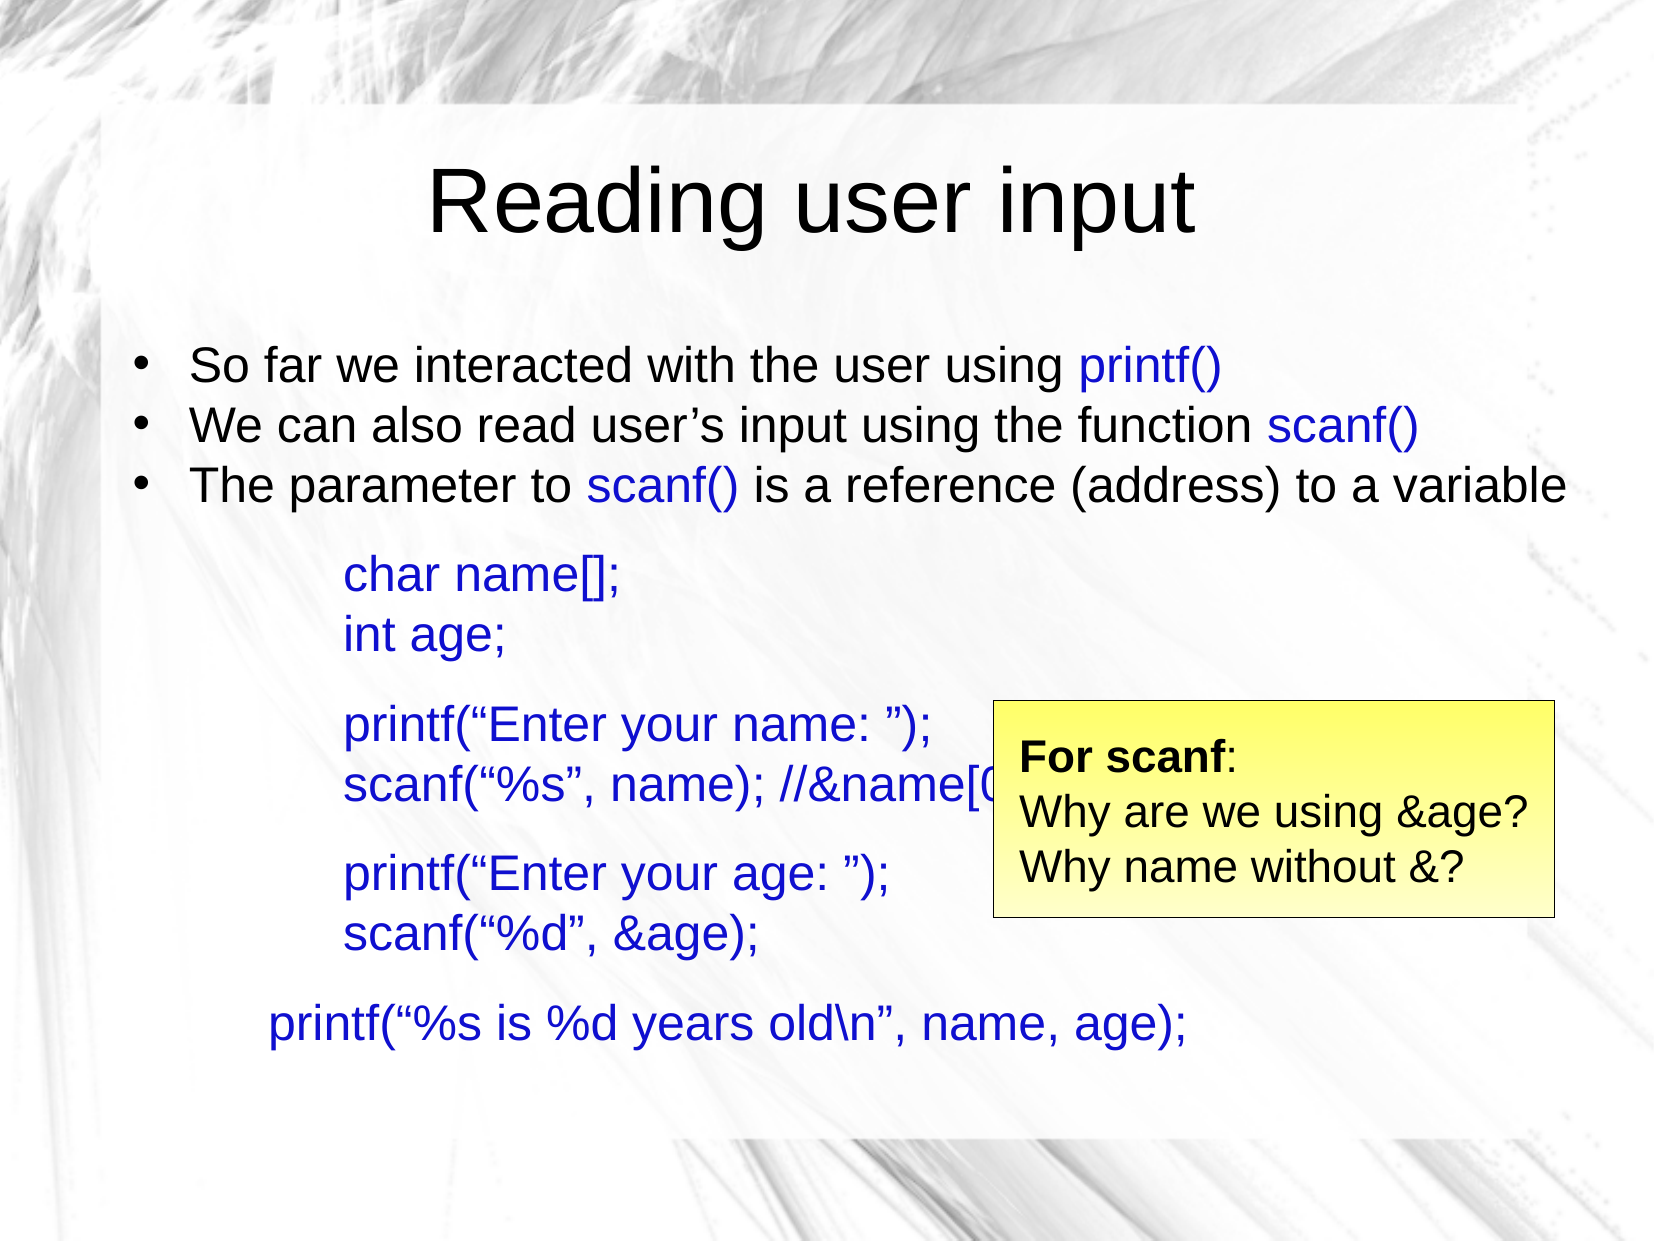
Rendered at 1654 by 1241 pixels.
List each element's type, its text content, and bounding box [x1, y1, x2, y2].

text_box For scanf: Why are we using &age? Why name without &? [993, 700, 1555, 918]
title Reading user input [118, 93, 1506, 299]
picture [0, 0, 1654, 1241]
list So far we interacted with the user using printf() We can also read user’s input using the function scanf() The parameter to scanf() is a reference (address) to a variable char name[]; int age; printf(“Enter your name: ”); scanf(“%s”, name); //&name[0] printf(“Enter your age: ”); scanf(“%d”, &age); printf(“%s is %d years old\n”, name, age); [118, 332, 1571, 1121]
